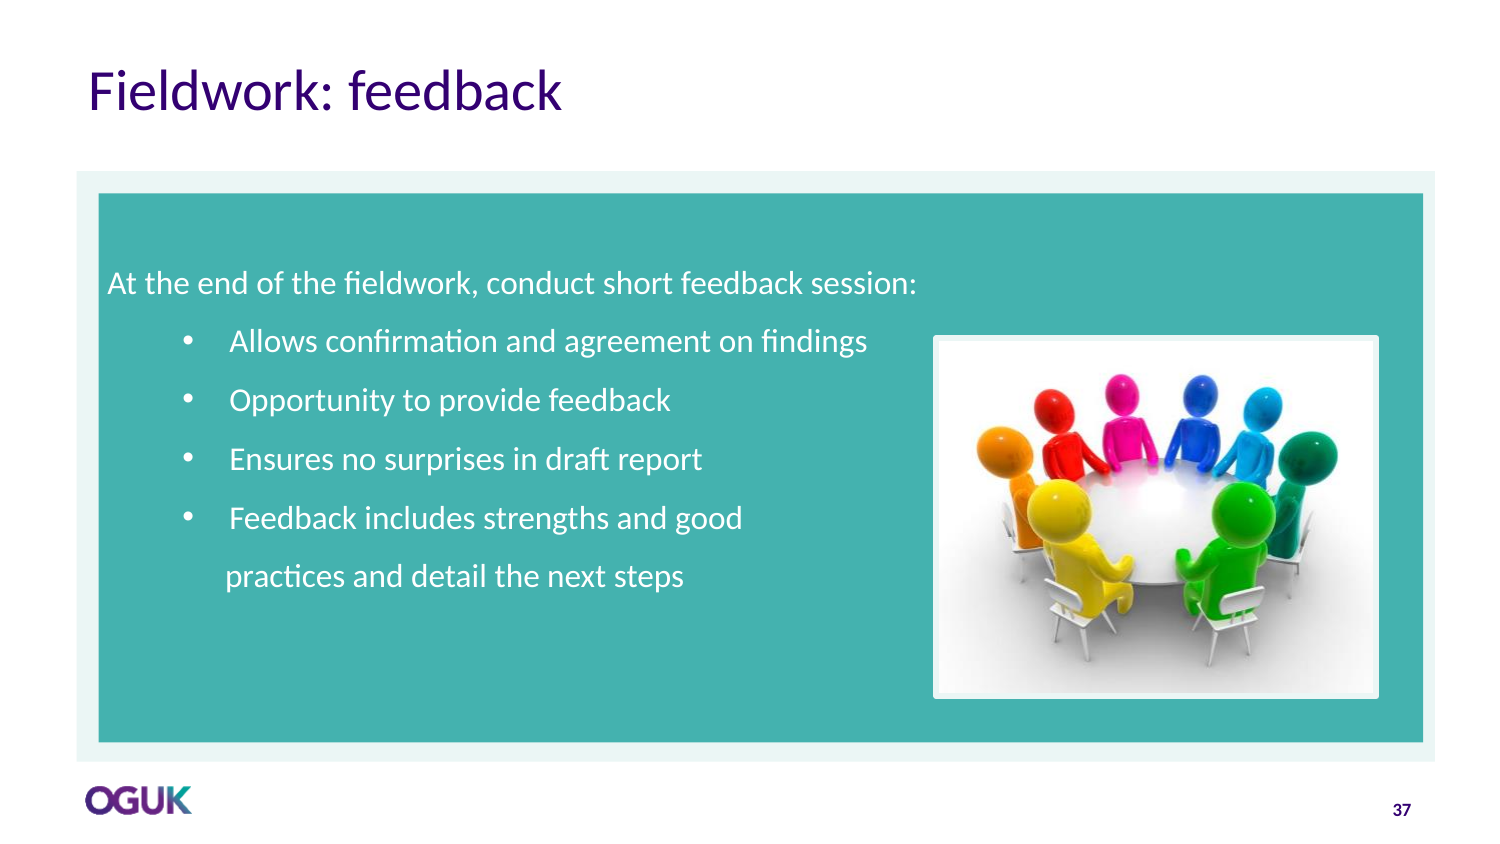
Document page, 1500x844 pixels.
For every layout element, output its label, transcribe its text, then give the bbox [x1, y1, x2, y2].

title Fieldwork: feedback [88, 38, 1412, 145]
text_box [76, 170, 1436, 763]
slide_number 37 [1352, 800, 1412, 818]
picture [939, 341, 1374, 693]
picture [76, 778, 200, 822]
text_box At the end of the fieldwork, conduct short feedback session: Allows confirmation and agreement on findings Opportunity to provide feedback Ensures no surprises in draft report Feedback includes strengths and good practices and detail the next steps [98, 192, 1424, 743]
